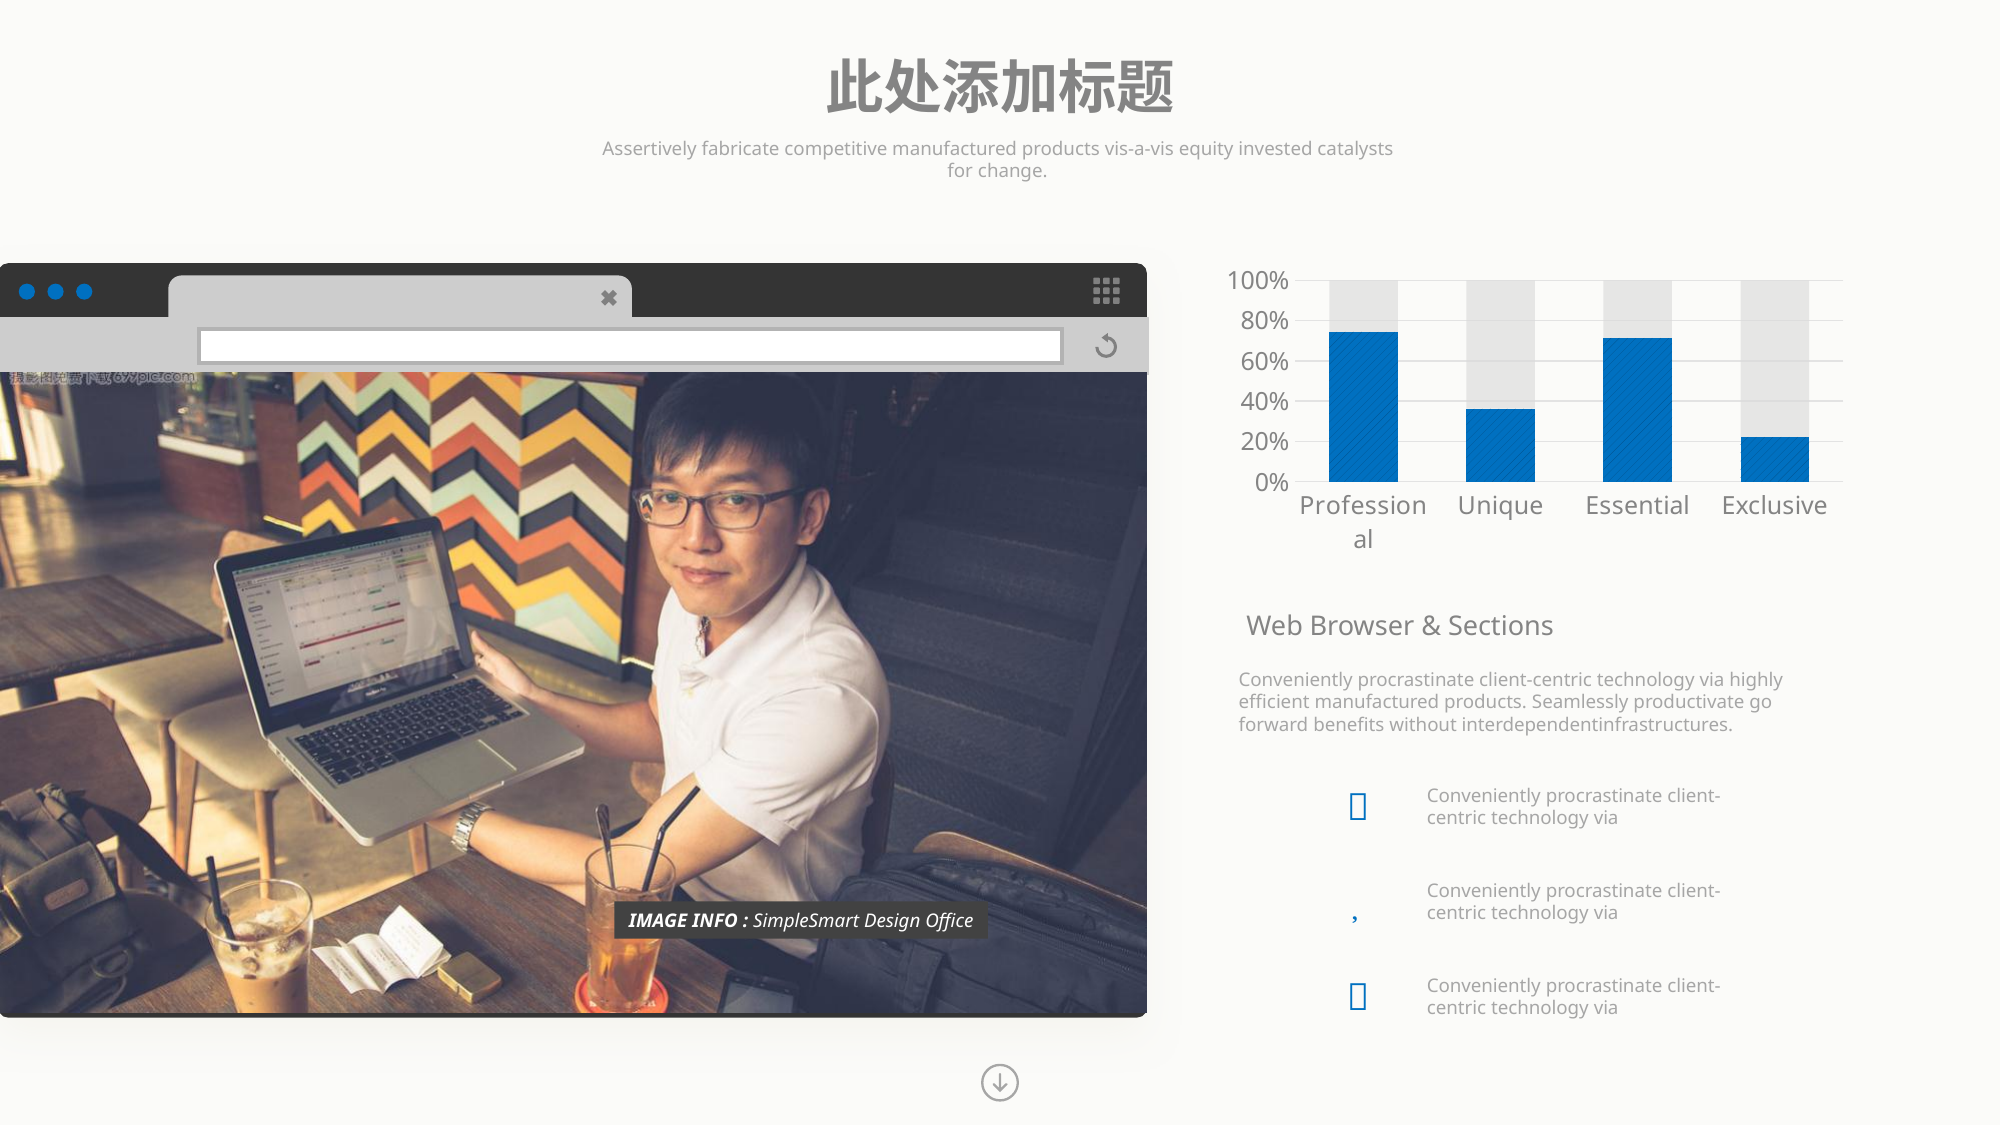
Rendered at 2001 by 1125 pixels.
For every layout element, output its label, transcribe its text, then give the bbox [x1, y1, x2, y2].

picture [0, 372, 1147, 1013]
text_box 此处添加标题 [810, 43, 1190, 128]
text_box Conveniently procrastinate client-centric technology via highly efficient manufactured products. Seamlessly productivate go forward benefits without interdependentinfrastructures. [1223, 660, 1857, 743]
text_box Conveniently procrastinate client-centric technology via [1412, 775, 1754, 836]
text_box Assertively fabricate competitive manufactured products vis-a-vis equity invested catalysts for change. [587, 128, 1413, 189]
text_box  [1332, 775, 1385, 836]
text_box  [1332, 965, 1385, 1026]
text_box  [1337, 870, 1380, 931]
text_box Conveniently procrastinate client-centric technology via [1412, 870, 1754, 931]
text_box [981, 1063, 1019, 1102]
text_box Conveniently procrastinate client-centric technology via [1412, 965, 1754, 1026]
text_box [0, 1013, 1147, 1018]
text_box Web Browser & Sections [1231, 600, 1569, 648]
chart [1213, 257, 1857, 563]
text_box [0, 263, 1147, 372]
